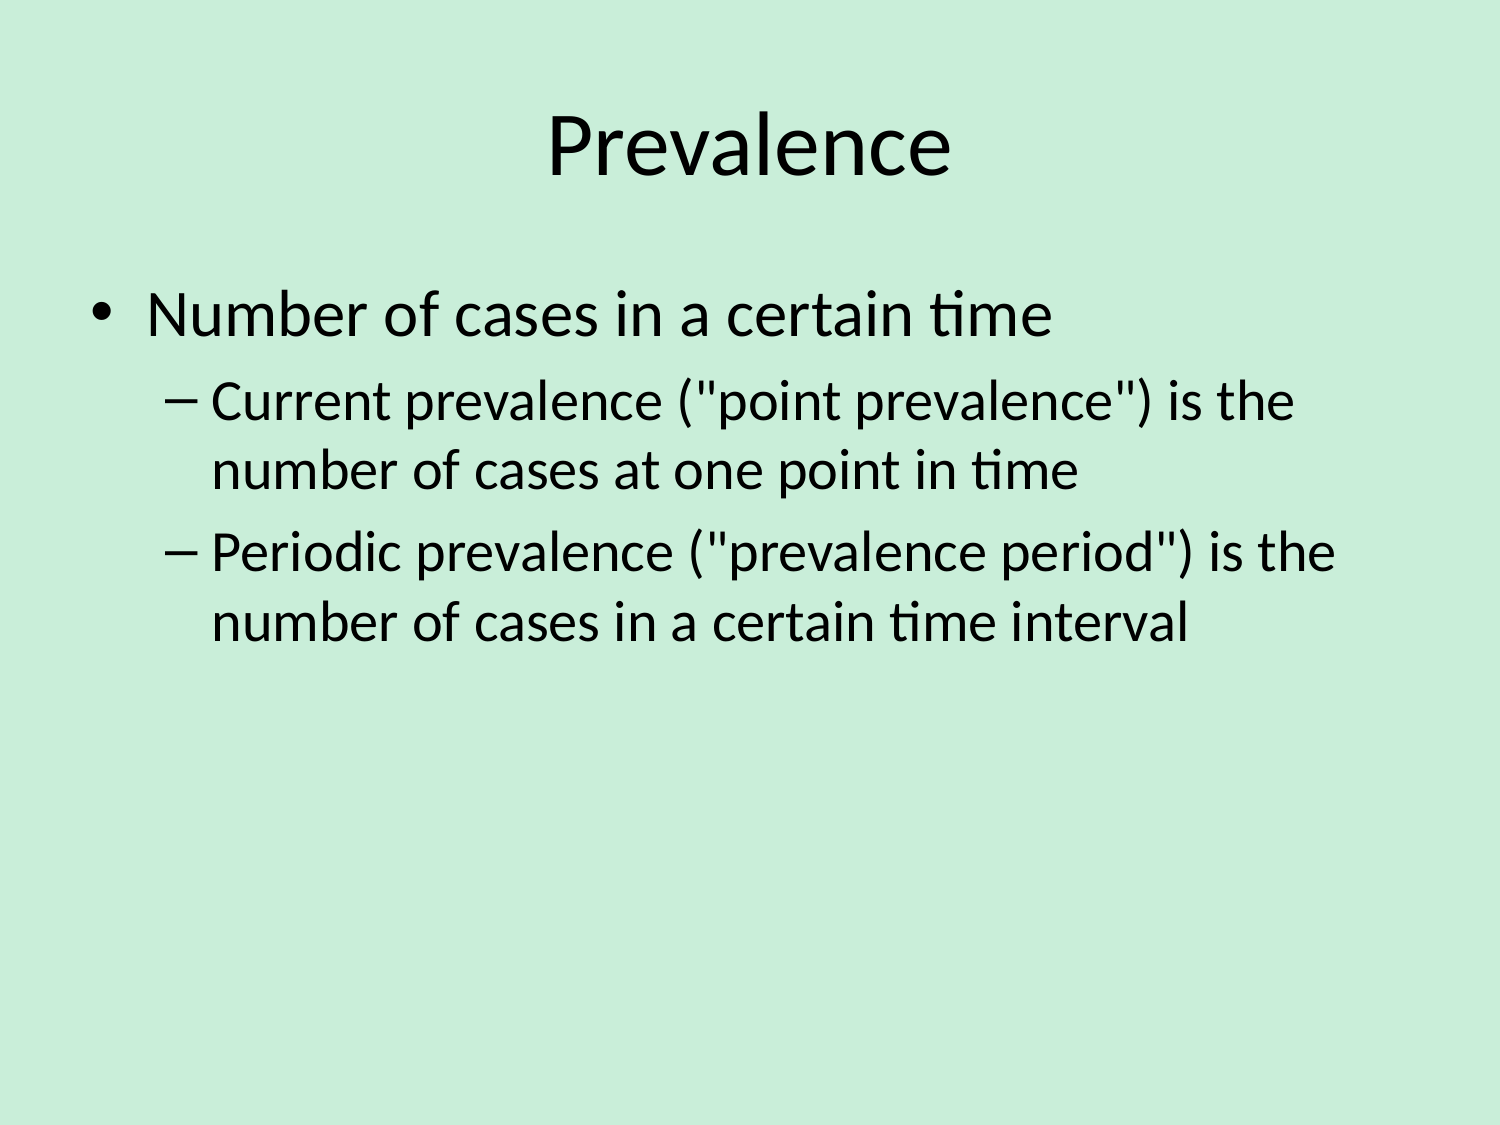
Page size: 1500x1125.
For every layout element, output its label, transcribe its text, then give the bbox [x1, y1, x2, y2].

title Prevalence [75, 45, 1425, 233]
list Number of cases in a certain time Current prevalence ("point prevalence") is the number of cases at one point in time Periodic prevalence ("prevalence period") is the number of cases in a certain time interval [75, 262, 1425, 1005]
